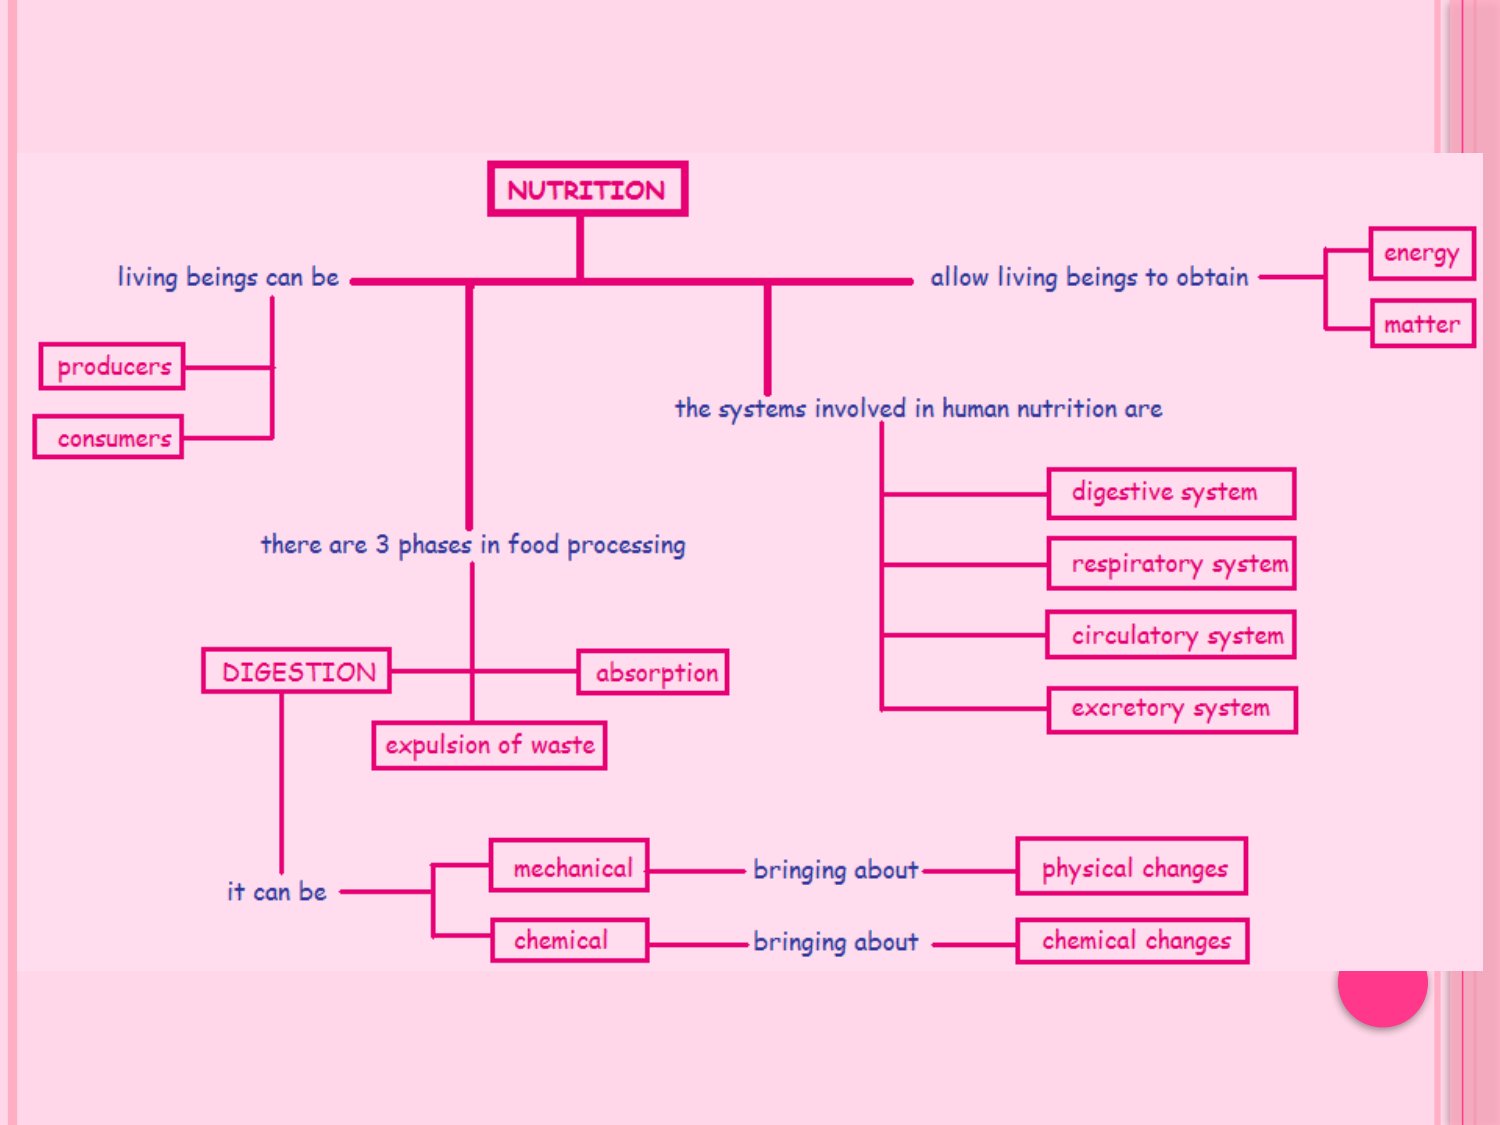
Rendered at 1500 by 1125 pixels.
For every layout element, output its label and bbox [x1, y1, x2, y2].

picture [16, 153, 1484, 972]
